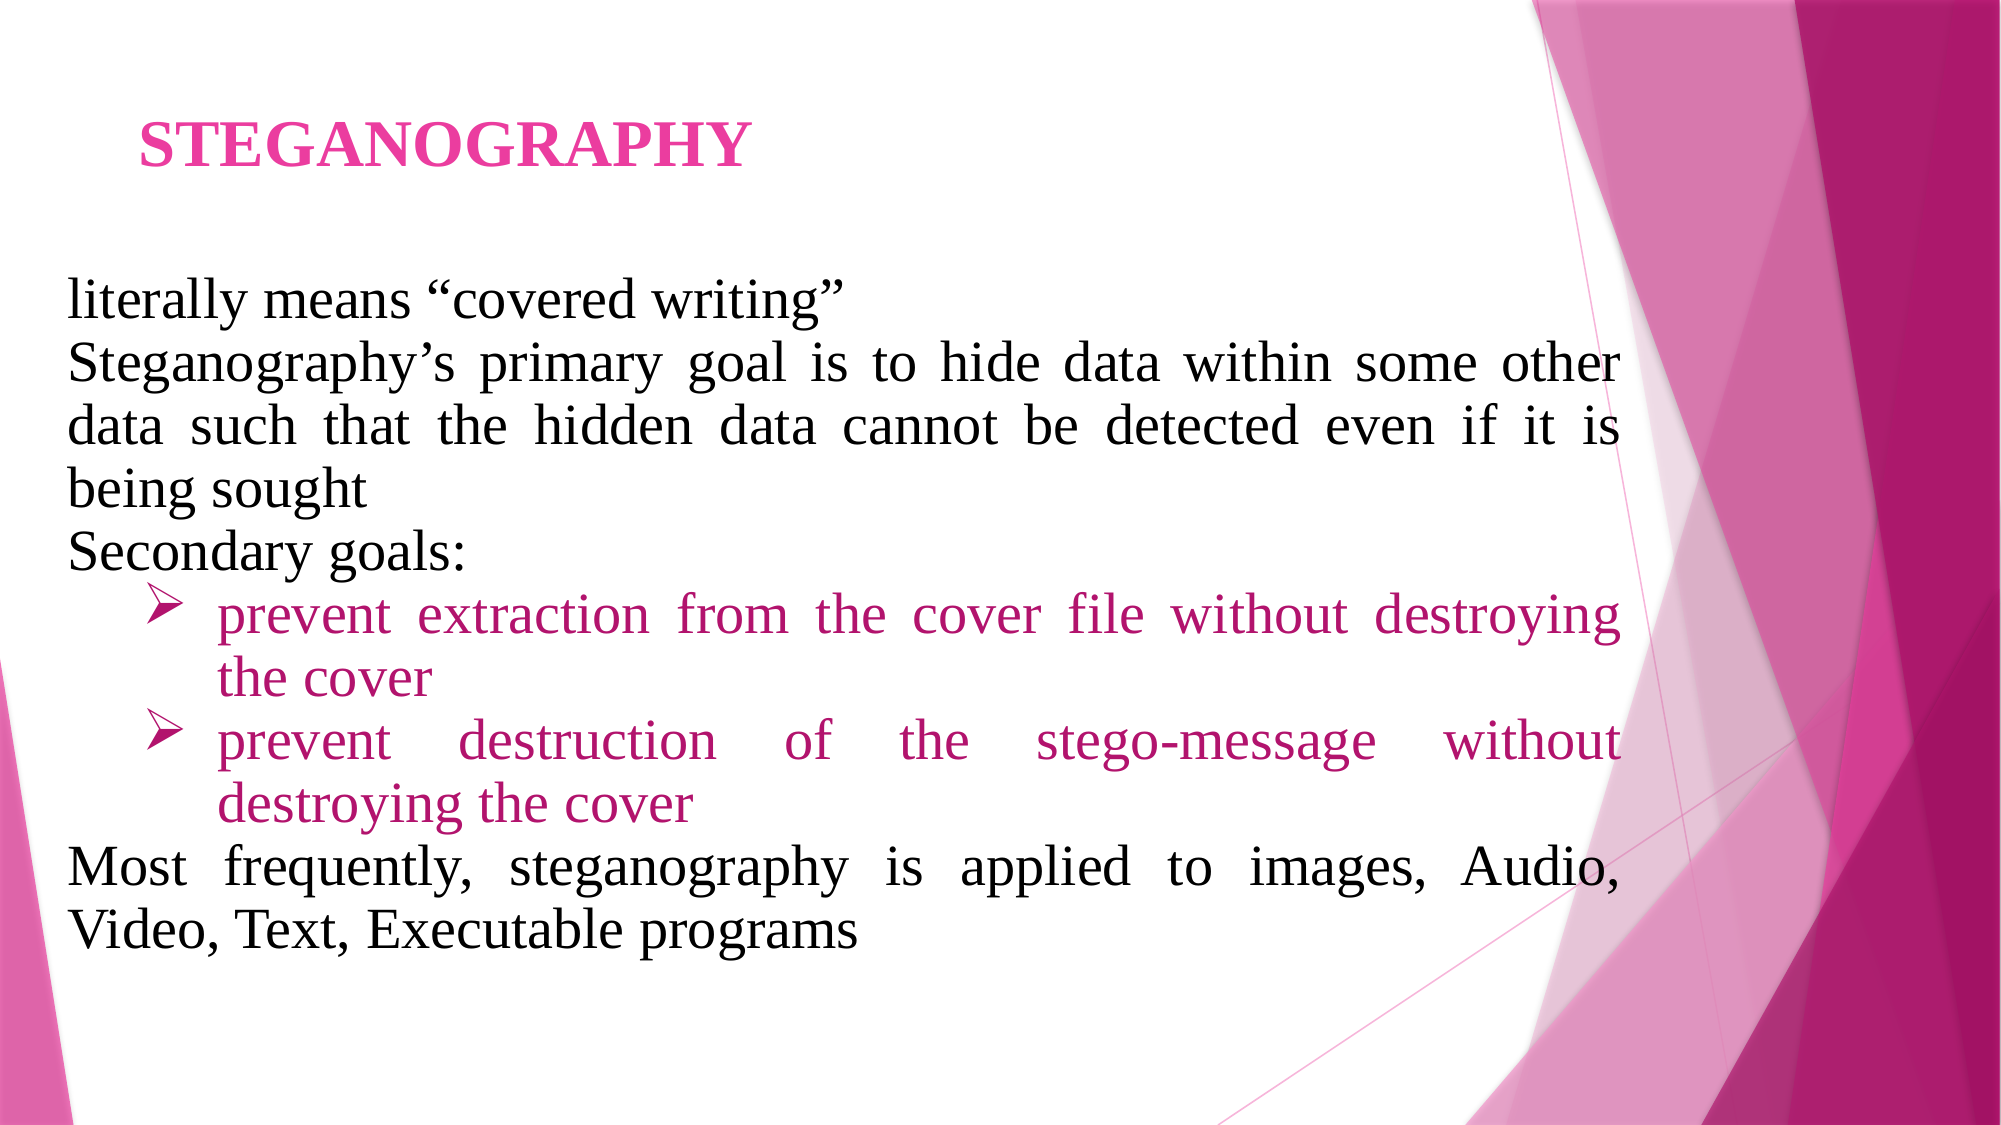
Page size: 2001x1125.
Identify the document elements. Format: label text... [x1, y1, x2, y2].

text_box literally means “covered writing” Steganography’s primary goal is to hide data within some other data such that the hidden data cannot be detected even if it is being sought Secondary goals: prevent extraction from the cover file without destroying the cover prevent destruction of the stego-message without destroying the cover Most frequently, steganography is applied to images, Audio, Video, Text, Executable programs [52, 260, 1638, 969]
text_box STEGANOGRAPHY [123, 92, 809, 188]
